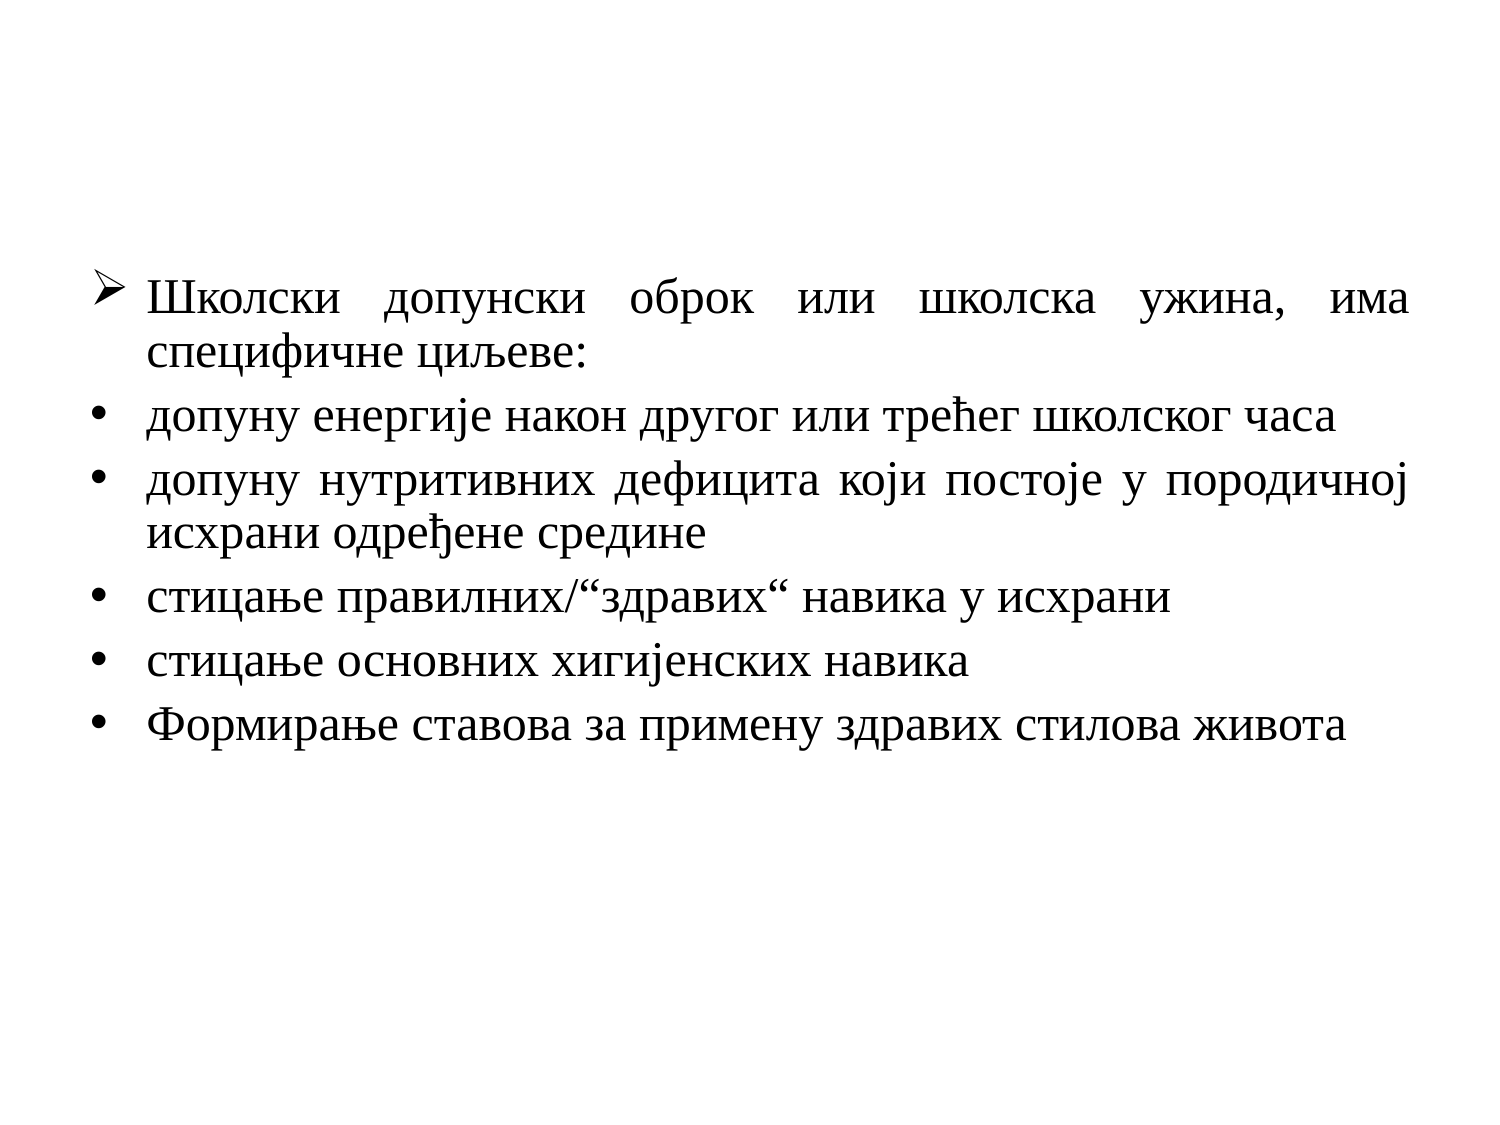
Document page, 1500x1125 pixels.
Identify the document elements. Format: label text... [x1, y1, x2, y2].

list Школски допунски оброк или школска ужина, има специфичне циљеве: допуну енергије након другог или трећег школског часа допуну нутритивних дефицита који постоје у породичној исхрани одређене средине стицање правилних/“здравих“ навика у исхрани стицање основних хигијенских навика Формирање ставова за примену здравих стилова живота [75, 262, 1425, 1005]
